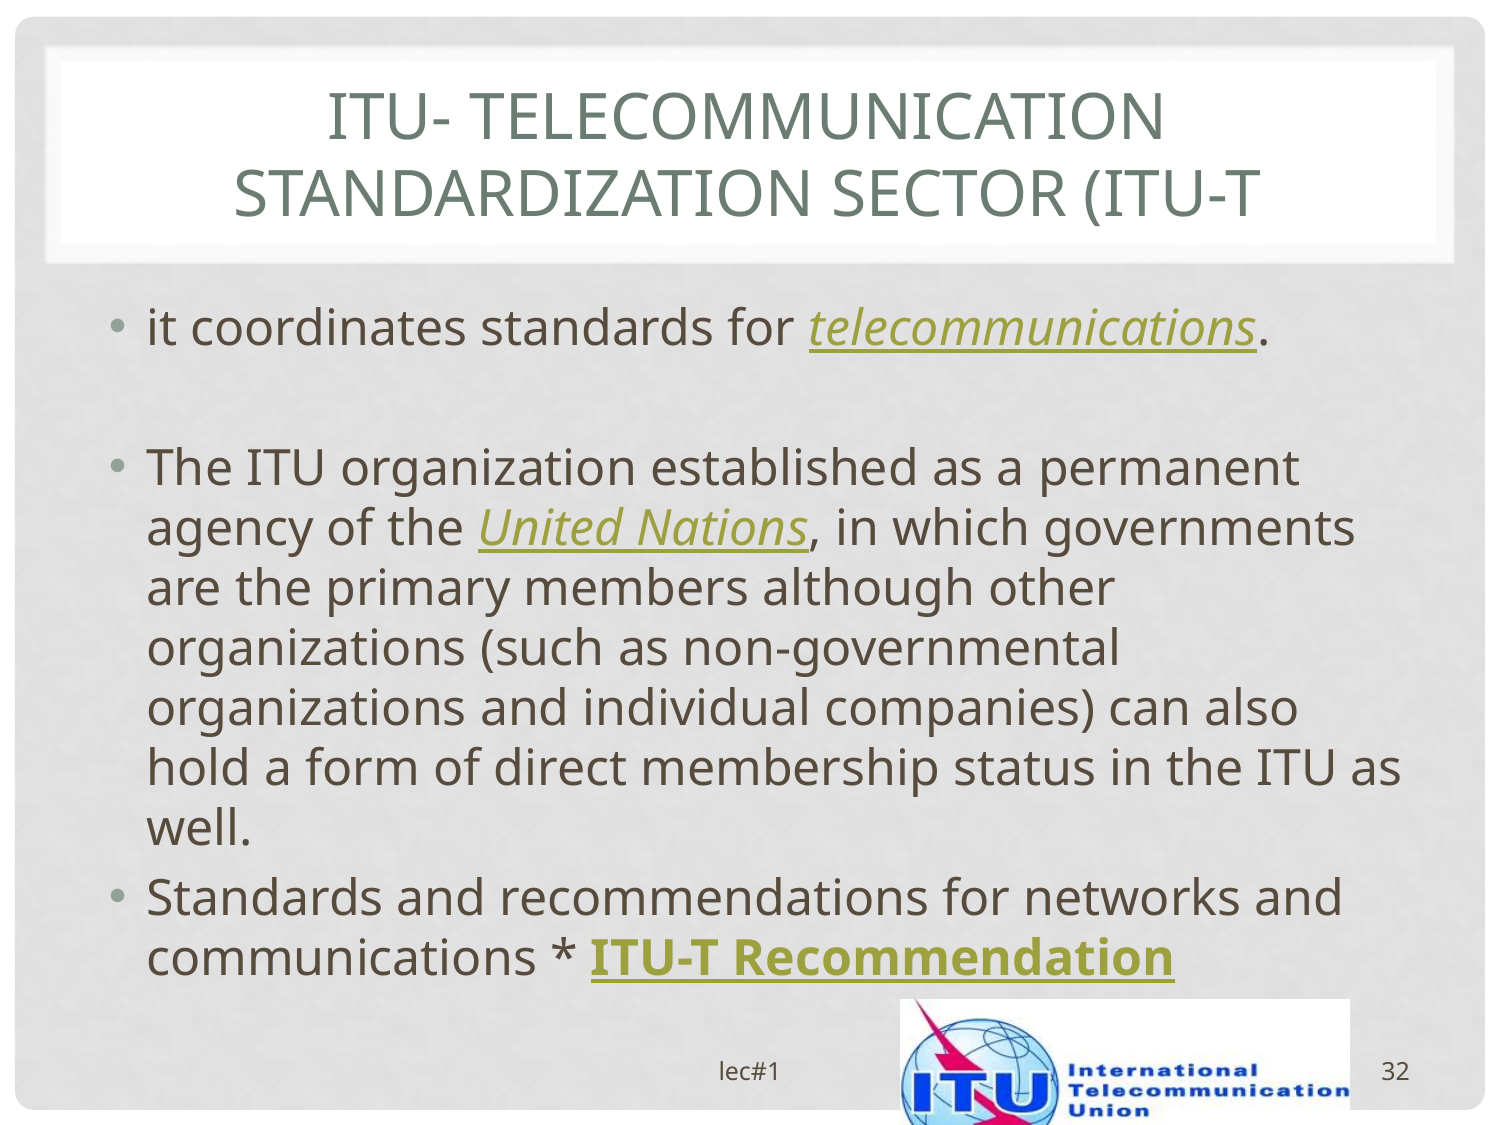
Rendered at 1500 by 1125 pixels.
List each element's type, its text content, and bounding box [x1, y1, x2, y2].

slide_number 32 [1351, 1042, 1425, 1103]
title ITU- Telecommunication Standardization Sector (ITU-T [69, 66, 1425, 238]
footer lec#1 [512, 1042, 899, 1103]
picture [899, 999, 1351, 1125]
list it coordinates standards for telecommunications. The ITU organization established as a permanent agency of the United Nations, in which governments are the primary members although other organizations (such as non-governmental organizations and individual companies) can also hold a form of direct membership status in the ITU as well. Standards and recommendations for networks and communications * ITU-T Recommendation [75, 287, 1425, 1005]
